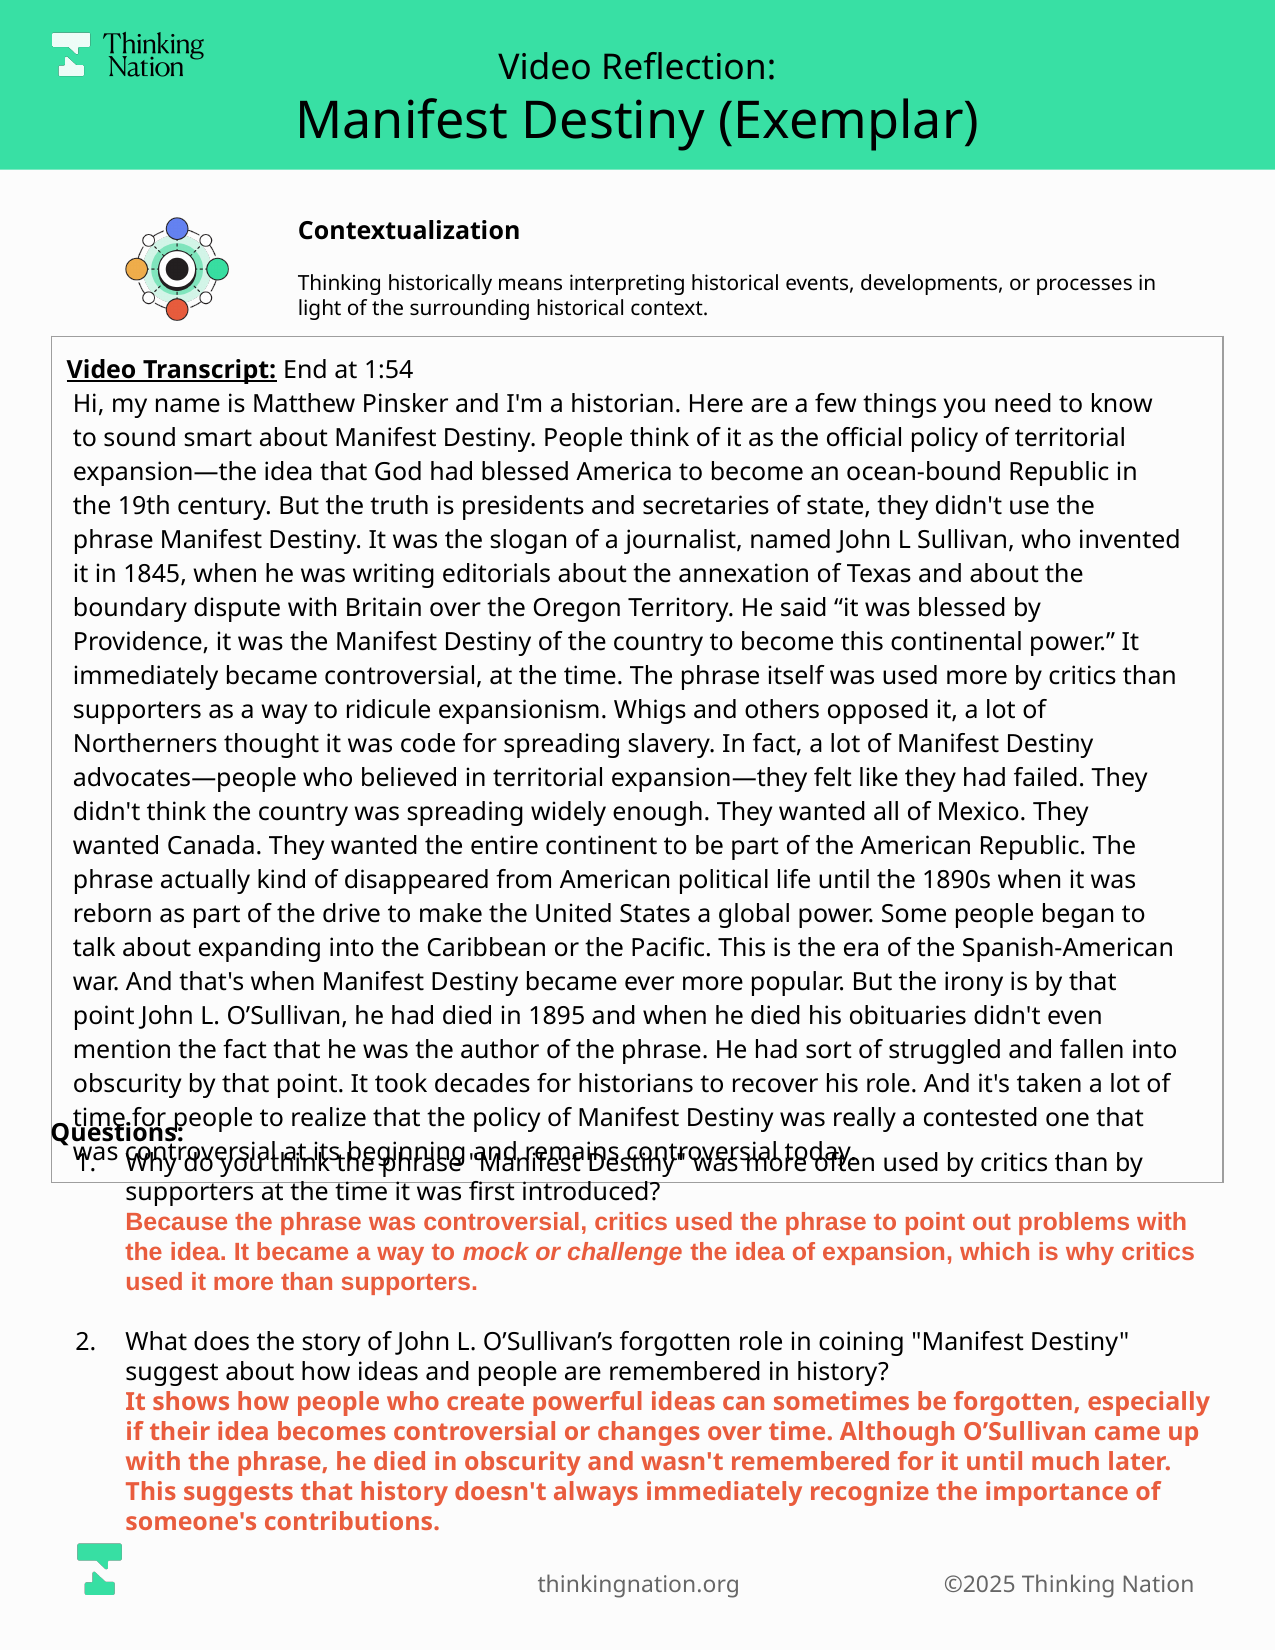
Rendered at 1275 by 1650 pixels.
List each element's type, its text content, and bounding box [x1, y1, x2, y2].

text_box Contextualization Thinking historically means interpreting historical events, developments, or processes in light of the surrounding historical context. [278, 195, 1210, 331]
table_header Video Transcript: End at 1:54 Hi, my name is Matthew Pinsker and I'm a historian. Here are a few things you need to know to sound smart about Manifest Destiny. People think of it as the official policy of territorial expansion—the idea that God had blessed America to become an ocean-bound Republic in the 19th century. But the truth is presidents and secretaries of state, they didn't use the phrase Manifest Destiny. It was the slogan of a journalist, named John L Sullivan, who invented it in 1845, when he was writing editorials about the annexation of Texas and about the boundary dispute with Britain over the Oregon Territory. He said “it was blessed by Providence, it was the Manifest Destiny of the country to become this continental power.” It immediately became controversial, at the time. The phrase itself was used more by critics than supporters as a way to ridicule expansionism. Whigs and others opposed it, a lot of Northerners thought it was code for spreading slavery. In fact, a lot of Manifest Destiny advocates—people who believed in territorial expansion—they felt like they had failed. They didn't think the country was spreading widely enough. They wanted all of Mexico. They wanted Canada. They wanted the entire continent to be part of the American Republic. The phrase actually kind of disappeared from American political life until the 1890s when it was reborn as part of the drive to make the United States a global power. Some people began to talk about expanding into the Caribbean or the Pacific. This is the era of the Spanish-American war. And that's when Manifest Destiny became ever more popular. But the irony is by that point John L. O’Sullivan, he had died in 1895 and when he died his obituaries didn't even mention the fact that he was the author of the phrase. He had sort of struggled and fallen into obscurity by that point. It took decades for historians to recover his role. And it's taken a lot of time for people to realize that the policy of Manifest Destiny was really a contested one that was controversial at its beginning and remains controversial today. [52, 337, 1222, 1101]
picture [35, 17, 210, 91]
picture [63, 1533, 135, 1605]
picture [109, 201, 246, 337]
text_box Questions: Why do you think the phrase "Manifest Destiny" was more often used by critics than by supporters at the time it was first introduced? Because the phrase was controversial, critics used the phrase to point out problems with the idea. It became a way to mock or challenge the idea of expansion, which is why critics used it more than supporters. What does the story of John L. O’Sullivan’s forgotten role in coining "Manifest Destiny" suggest about how ideas and people are remembered in history? It shows how people who create powerful ideas can sometimes be forgotten, especially if their idea becomes controversial or changes over time. Although O’Sullivan came up with the phrase, he died in obscurity and wasn't remembered for it until much later. This suggests that history doesn't always immediately recognize the importance of someone's contributions. [35, 1101, 1236, 1650]
text_box Video Reflection: Manifest Destiny (Exemplar) [0, 0, 1275, 170]
